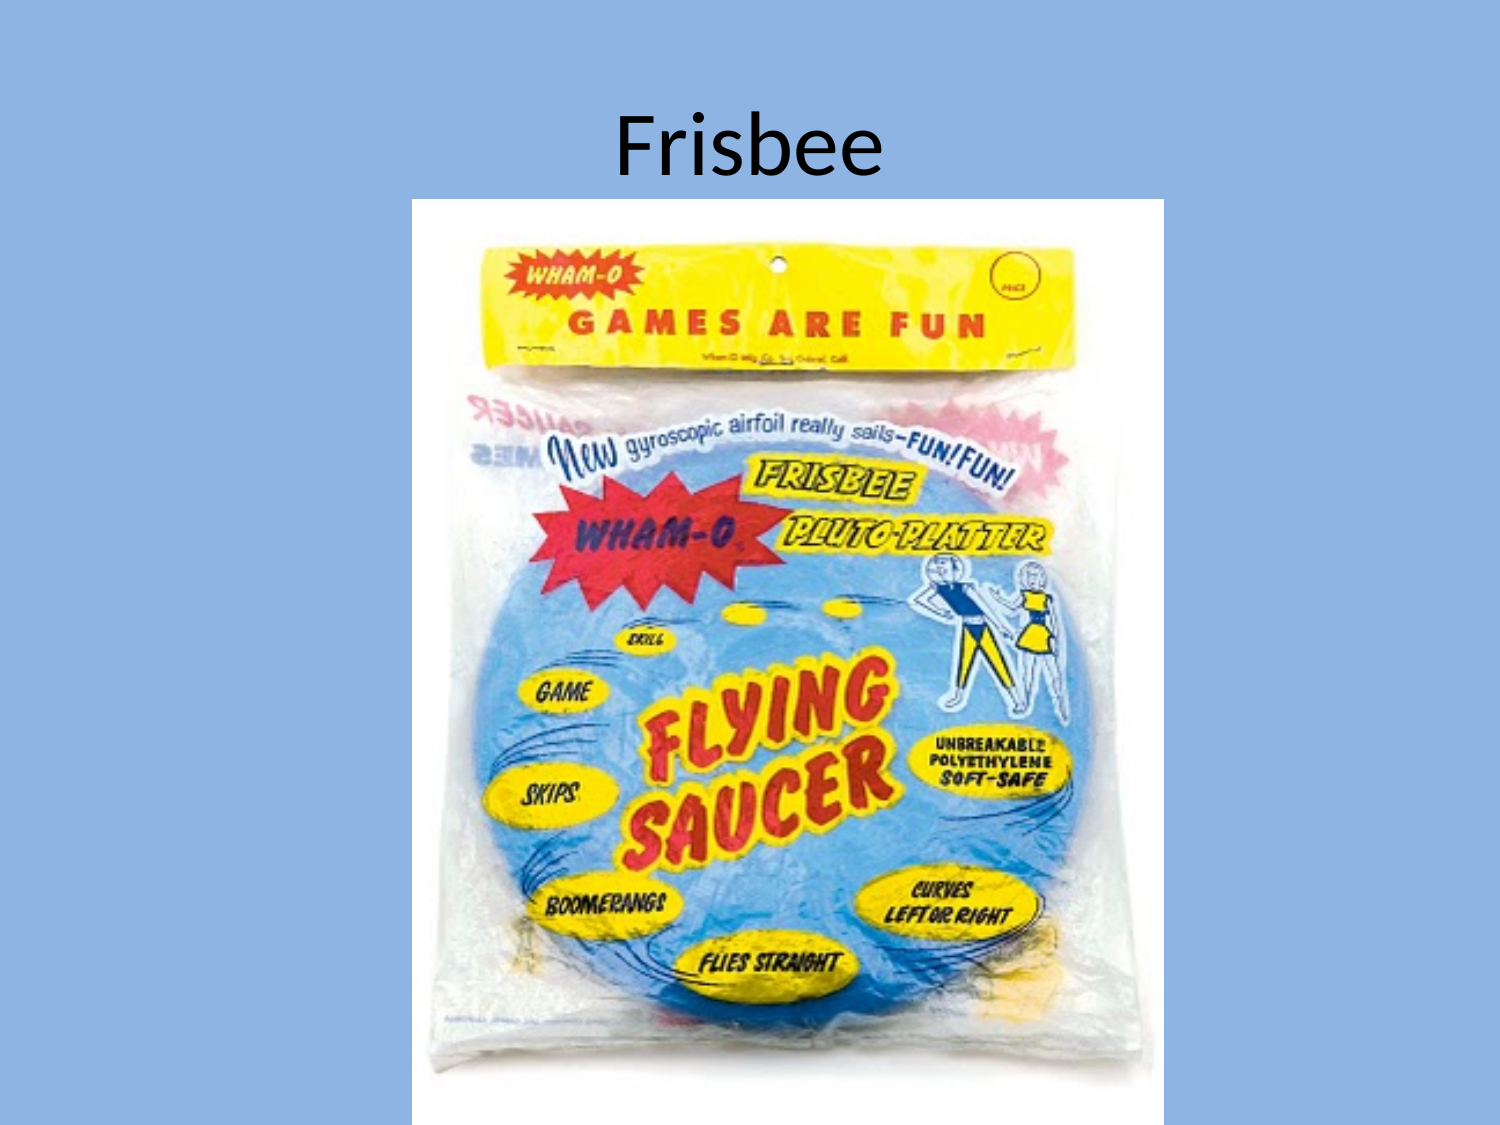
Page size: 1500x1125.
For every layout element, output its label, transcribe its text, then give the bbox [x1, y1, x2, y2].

picture [412, 199, 1165, 1125]
title Frisbee [75, 45, 1425, 233]
